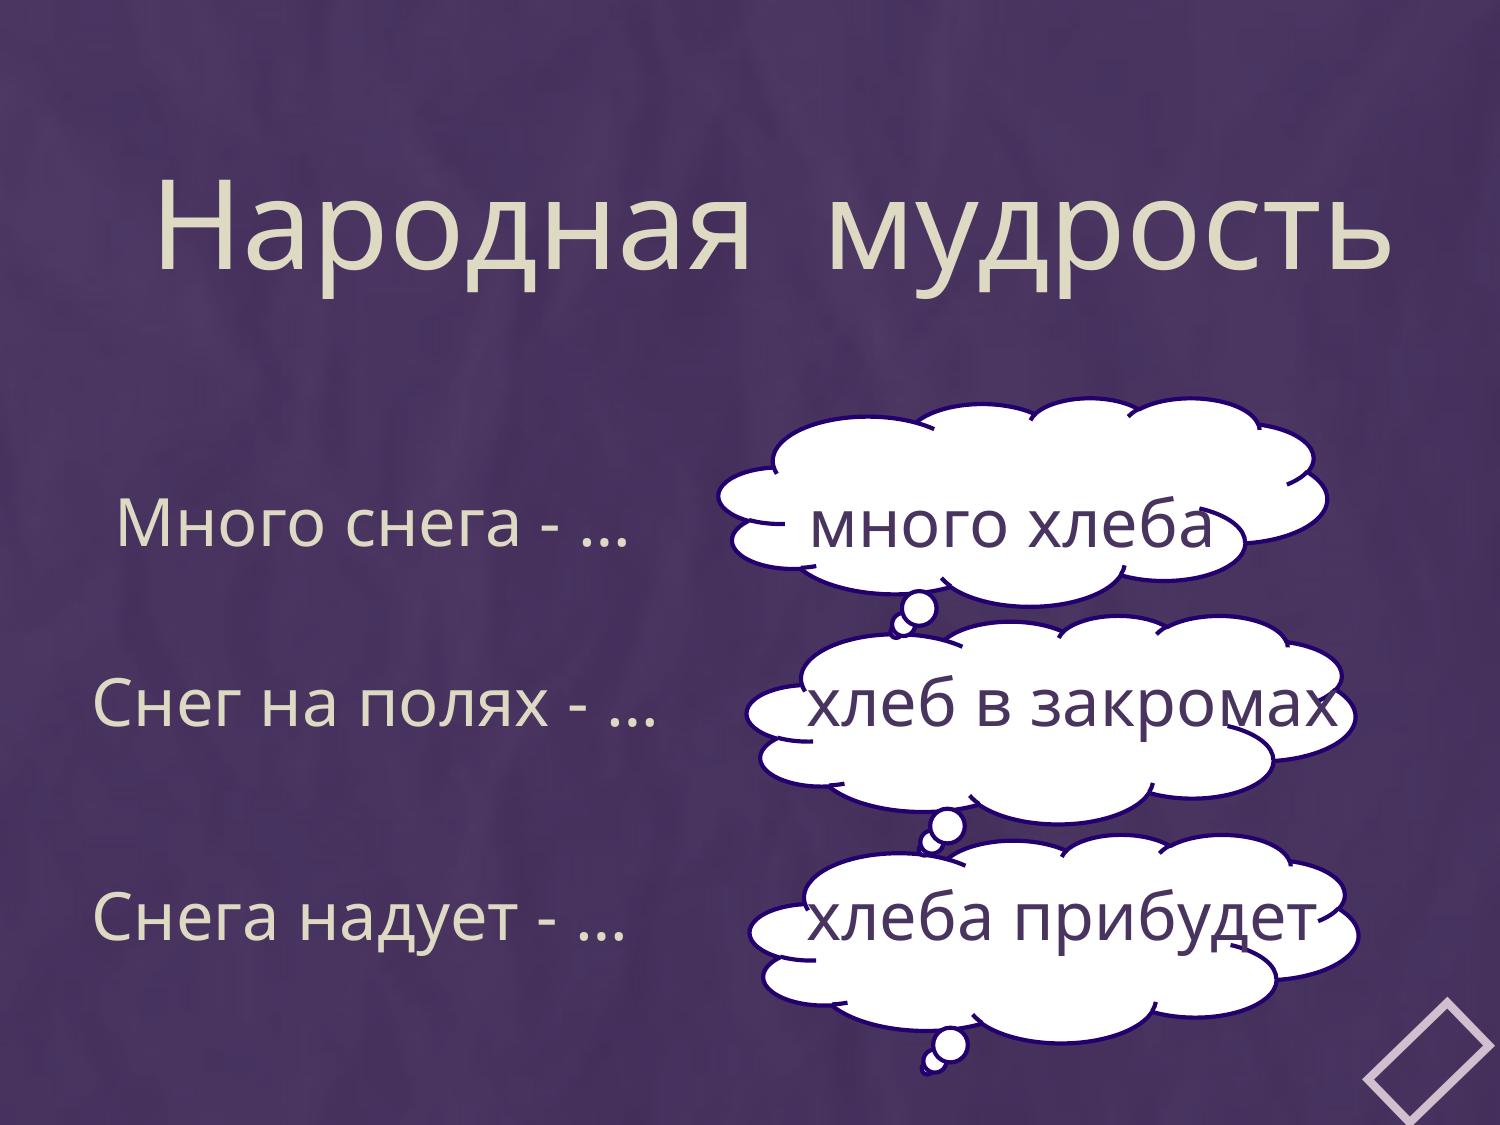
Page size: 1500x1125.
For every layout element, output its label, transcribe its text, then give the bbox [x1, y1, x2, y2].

text_box [750, 684, 1334, 858]
text_box Много снега - … [100, 392, 715, 568]
text_box Снег на полях - … [76, 572, 750, 747]
text_box [747, 903, 1345, 1077]
text_box хлеба прибудет [791, 866, 1359, 962]
text_box [716, 396, 1316, 640]
text_box много хлеба [793, 473, 1361, 569]
text_box хлеб в закромах [791, 652, 1394, 748]
text_box Снега надует - … [76, 786, 739, 962]
text_box [816, 613, 1327, 652]
text_box [827, 832, 1319, 866]
text_box Народная мудрость [100, 137, 1447, 303]
